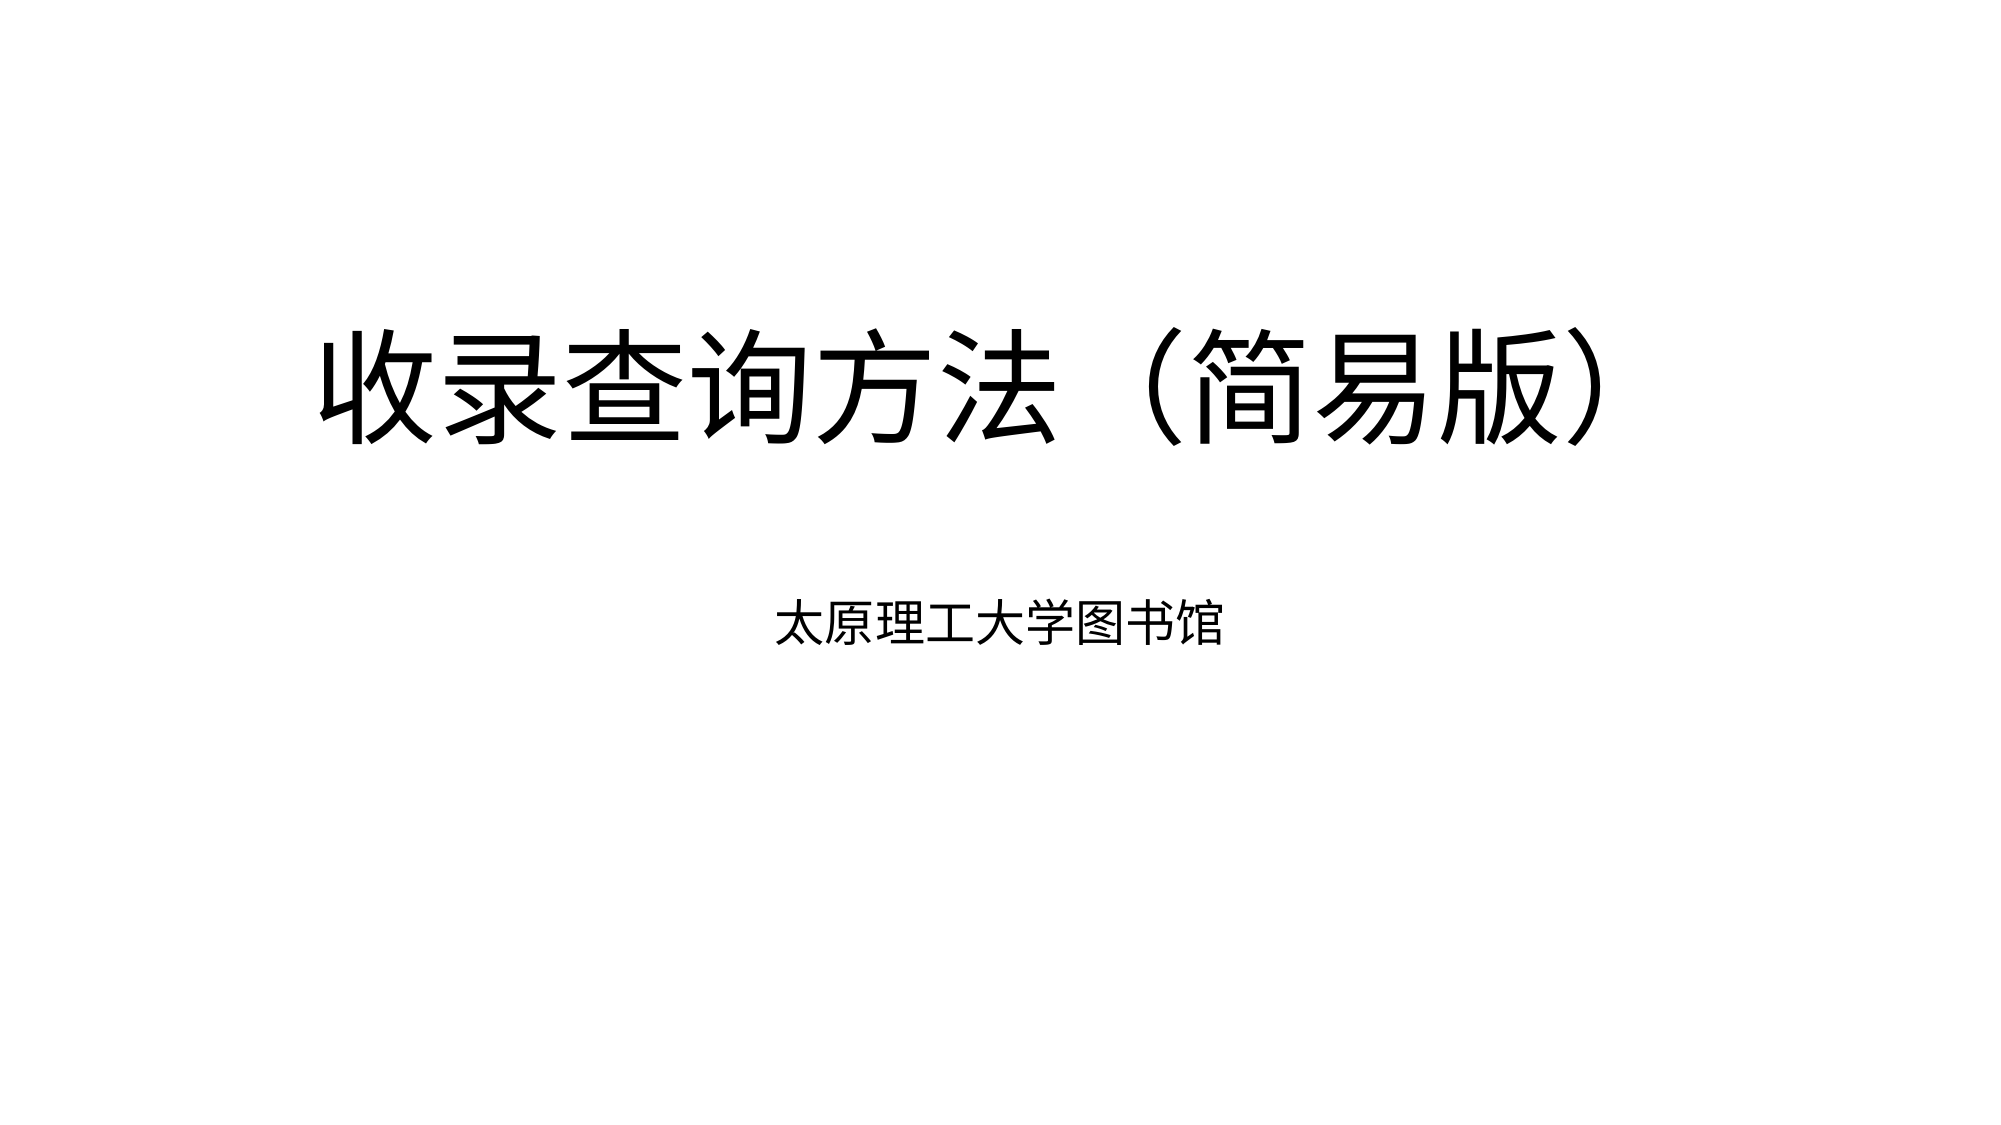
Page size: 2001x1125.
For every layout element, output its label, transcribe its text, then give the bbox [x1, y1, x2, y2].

subtitle 太原理工大学图书馆 [249, 590, 1750, 863]
title 收录查询方法（简易版） [249, 77, 1750, 469]
